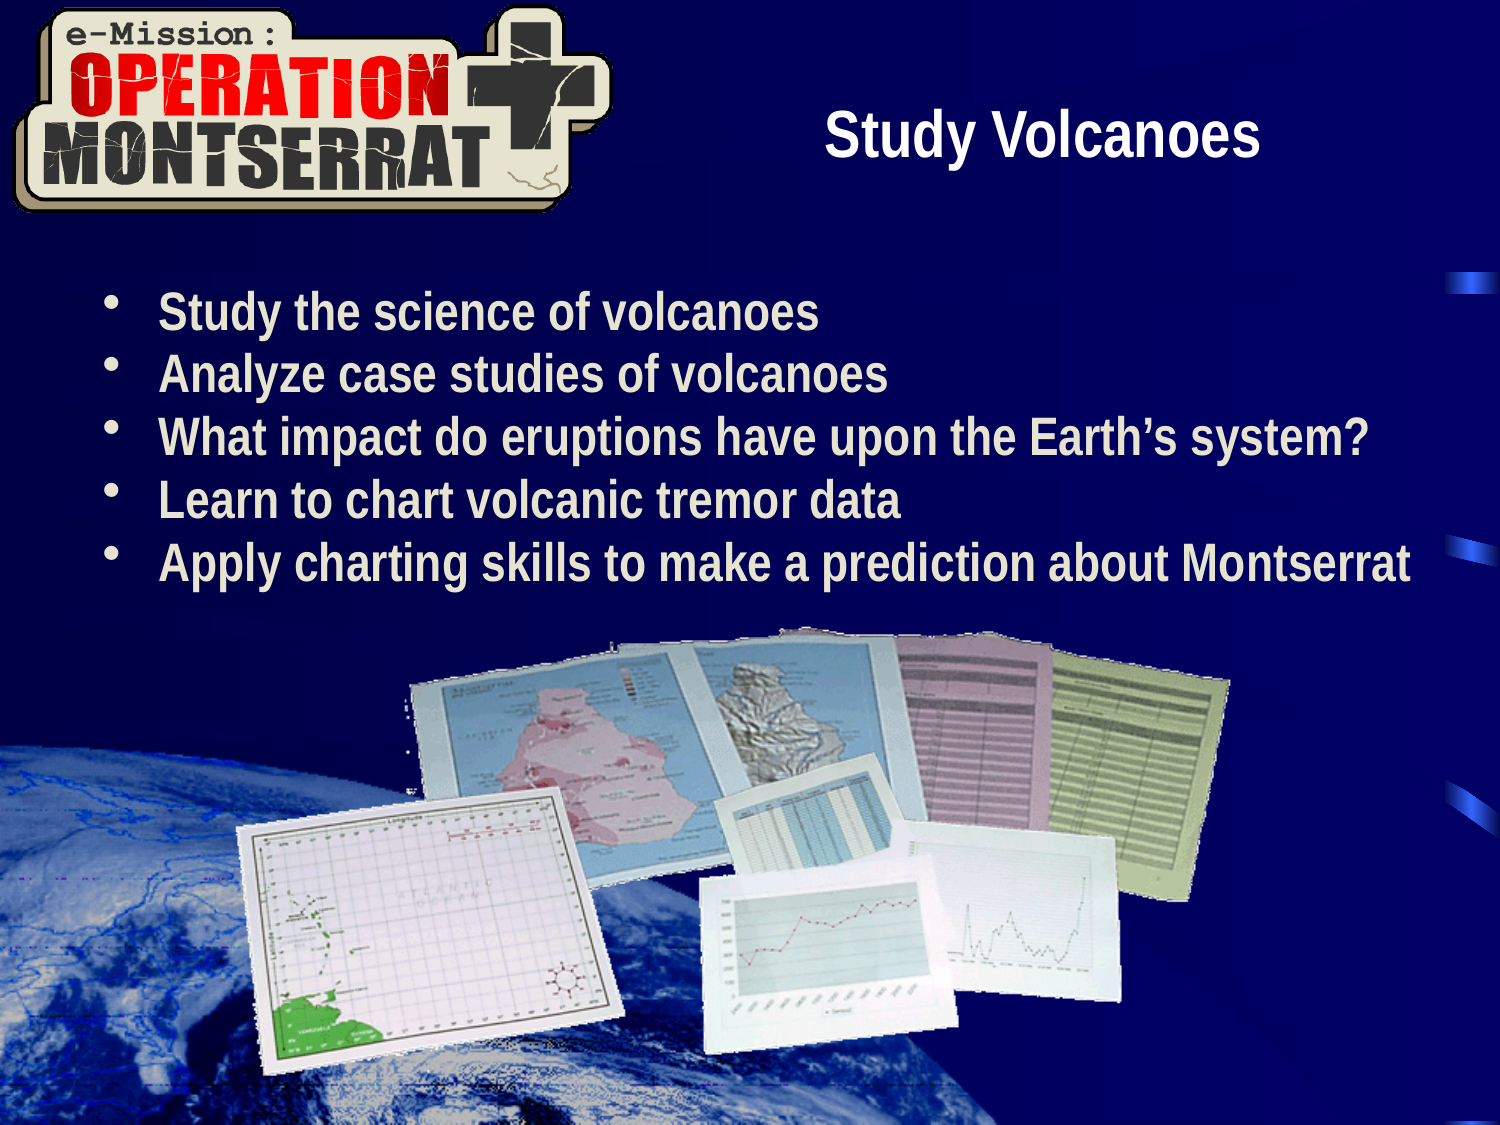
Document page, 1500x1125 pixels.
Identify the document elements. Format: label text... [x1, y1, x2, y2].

text_box Study the science of volcanoes Analyze case studies of volcanoes What impact do eruptions have upon the Earth’s system? Learn to chart volcanic tremor data Apply charting skills to make a prediction about Montserrat [87, 281, 1463, 663]
picture [0, 624, 1238, 1125]
title Study Volcanoes [649, 37, 1438, 226]
picture [12, 4, 613, 213]
